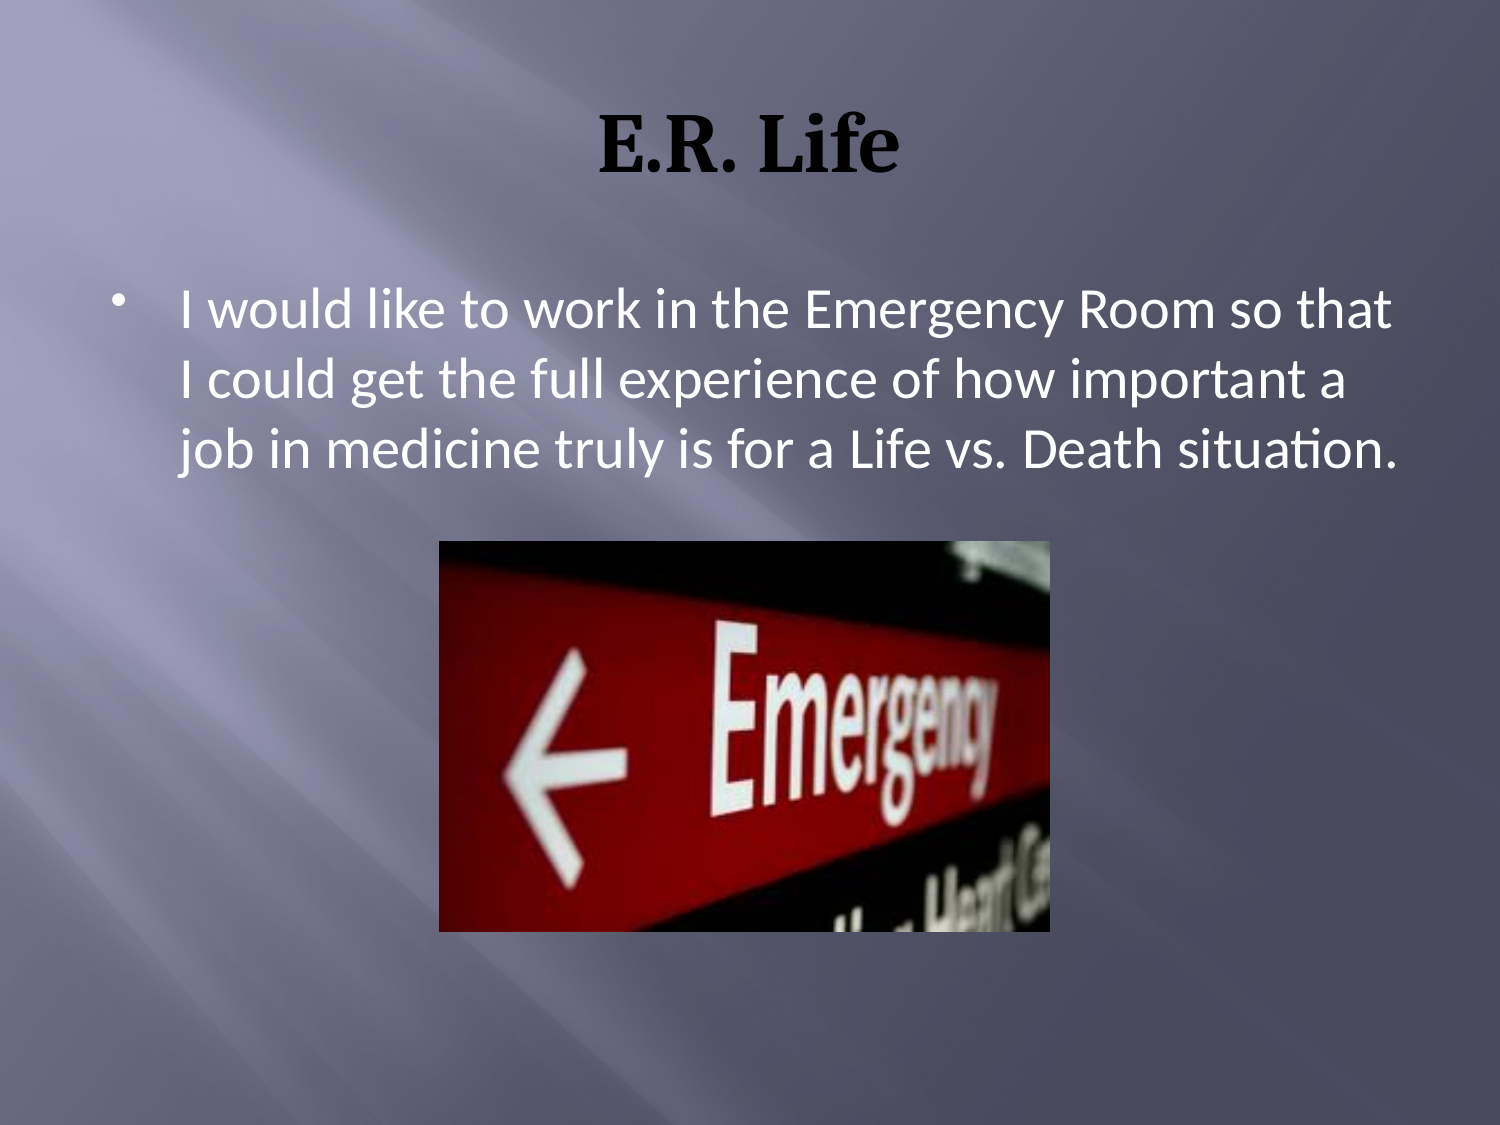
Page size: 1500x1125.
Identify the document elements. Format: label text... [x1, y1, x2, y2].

list I would like to work in the Emergency Room so that I could get the full experience of how important a job in medicine truly is for a Life vs. Death situation. [75, 262, 1425, 1035]
title E.R. Life [75, 45, 1425, 233]
picture [439, 541, 1051, 933]
